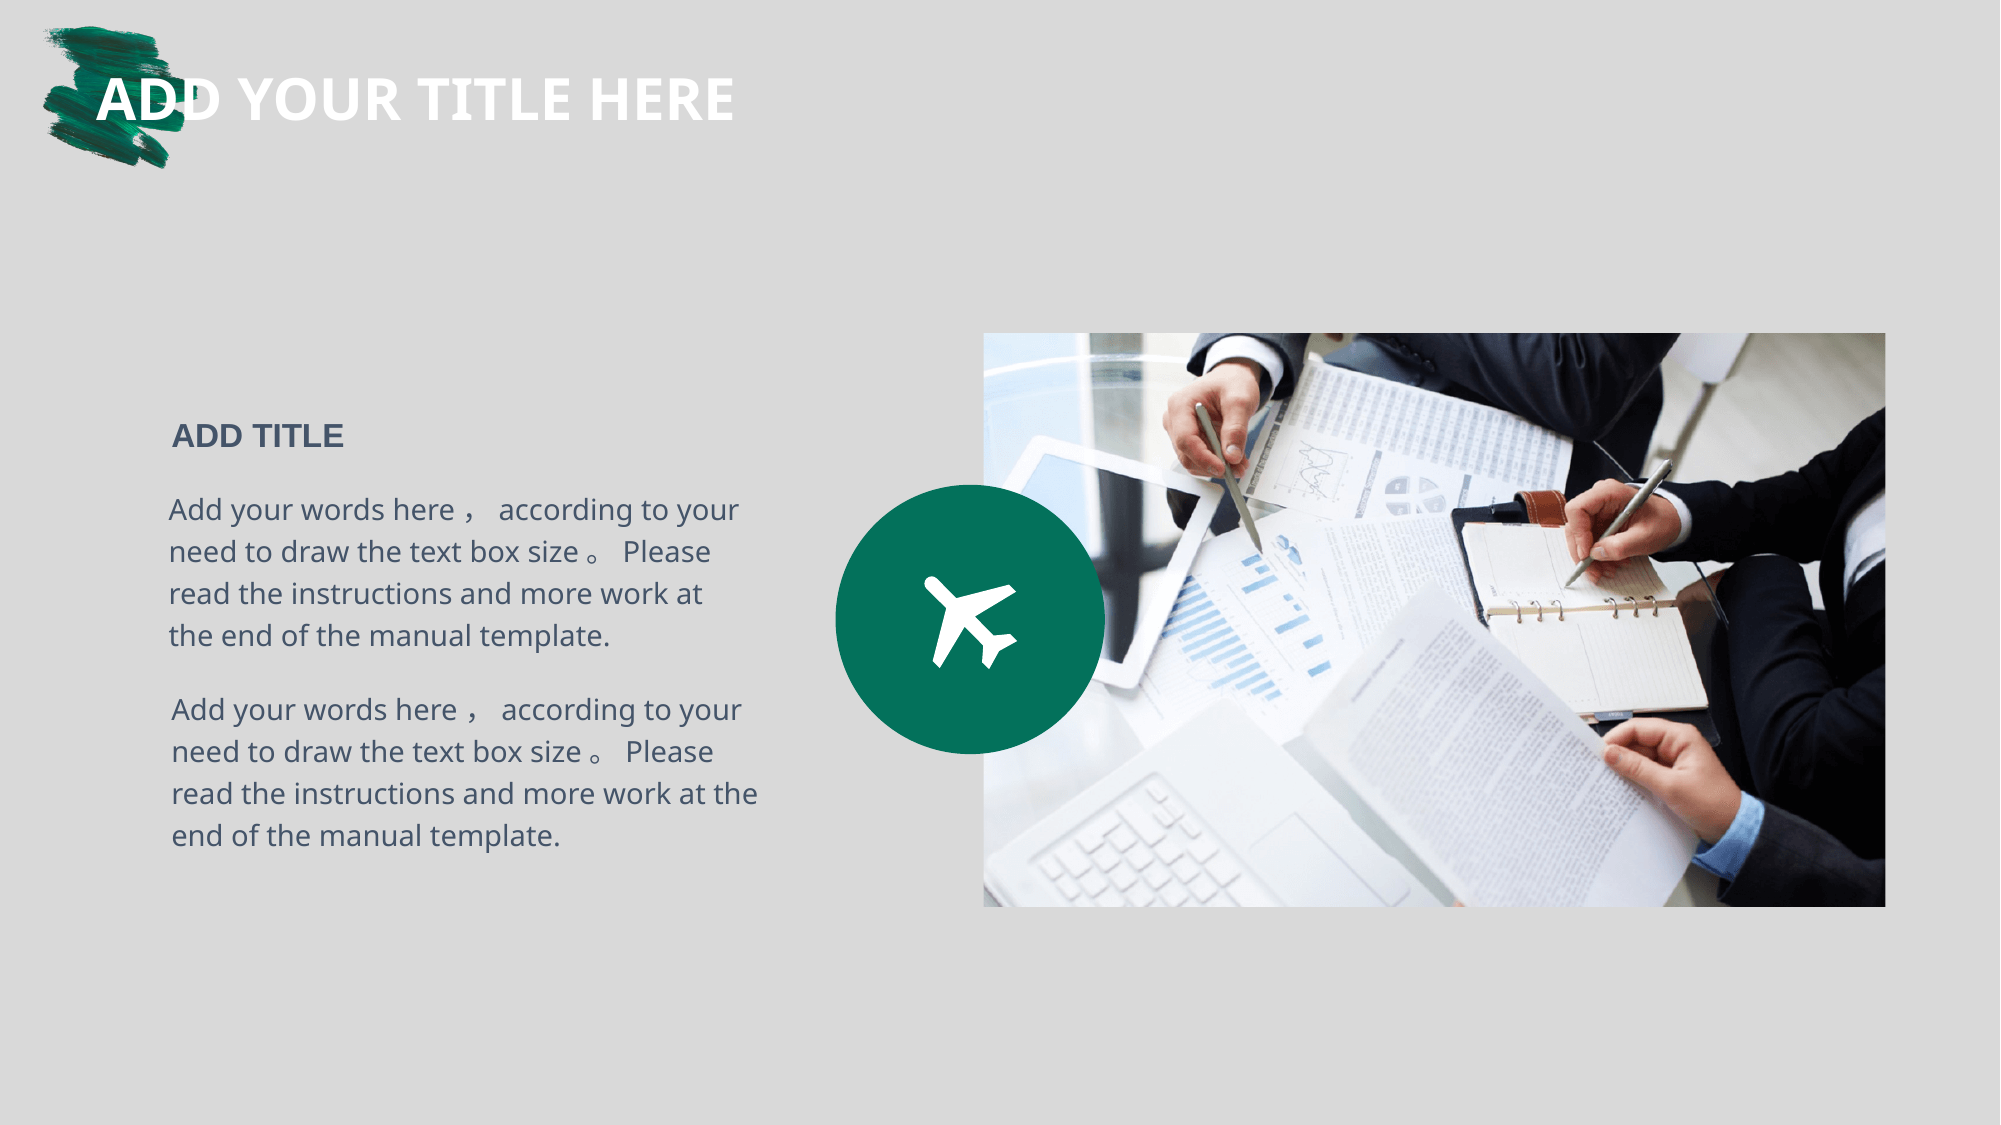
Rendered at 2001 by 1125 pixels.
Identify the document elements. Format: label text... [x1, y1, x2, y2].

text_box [835, 333, 1886, 907]
picture [42, 26, 199, 169]
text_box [168, 414, 760, 855]
text_box ADD YOUR TITLE HERE [199, 54, 793, 140]
